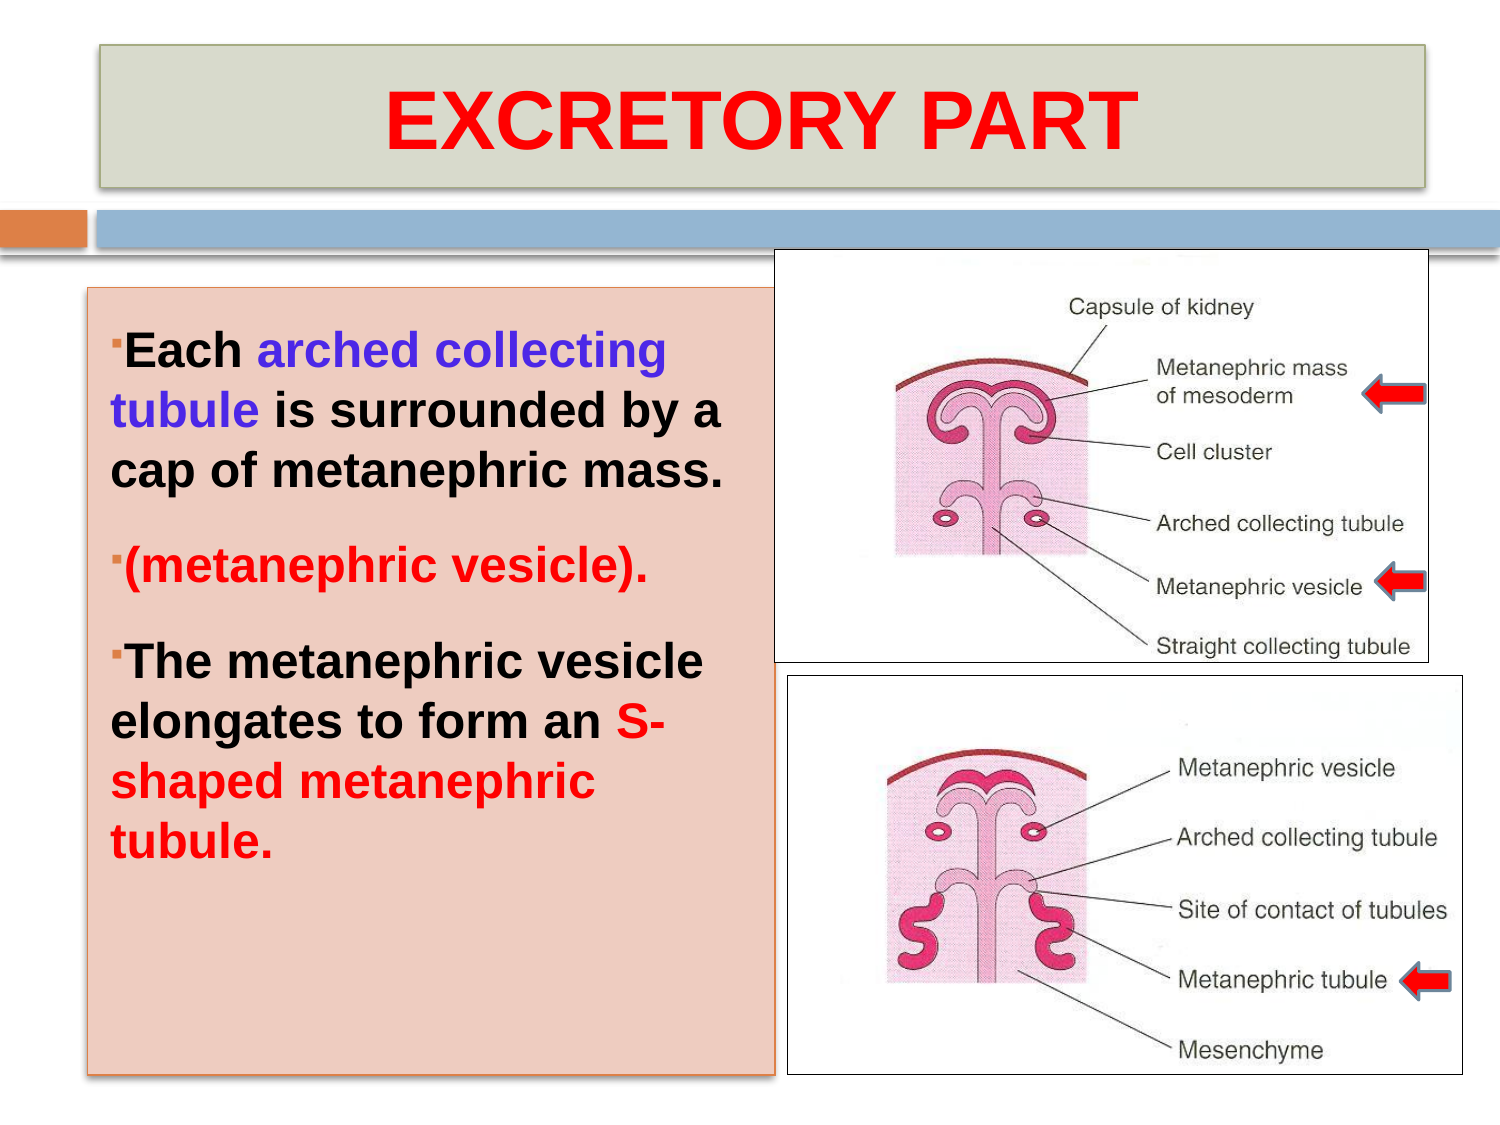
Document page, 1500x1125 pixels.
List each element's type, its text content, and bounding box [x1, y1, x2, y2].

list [774, 249, 1430, 663]
picture [787, 674, 1463, 1076]
list Each arched collecting tubule is surrounded by a cap of metanephric mass. (metanephric vesicle). The metanephric vesicle elongates to form an S-shaped metanephric tubule. [87, 287, 776, 1076]
title EXCRETORY PART [99, 44, 1426, 188]
